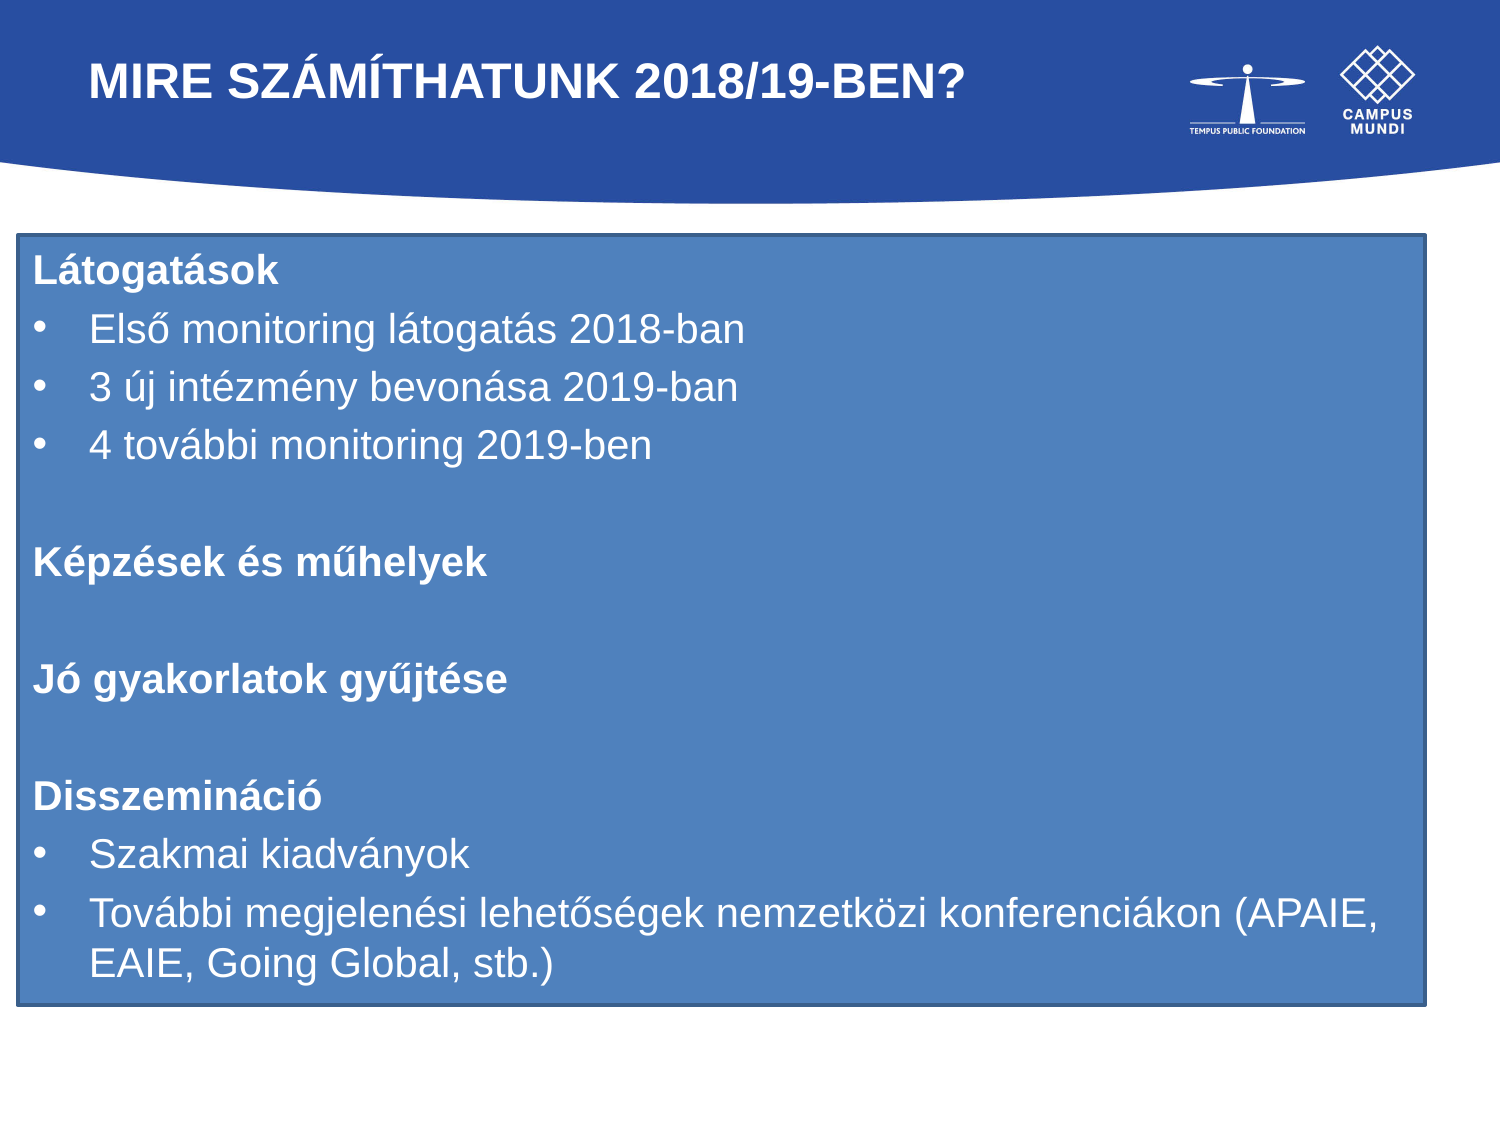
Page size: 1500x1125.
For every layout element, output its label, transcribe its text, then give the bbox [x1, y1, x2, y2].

list Látogatások Első monitoring látogatás 2018-ban 3 új intézmény bevonása 2019-ban 4 további monitoring 2019-ben Képzések és műhelyek Jó gyakorlatok gyűjtése Disszemináció Szakmai kiadványok További megjelenési lehetőségek nemzetközi konferenciákon (APAIE, EAIE, Going Global, stb.) [16, 233, 1427, 1007]
title Mire számíthatunk 2018/19-ben? [73, 7, 1247, 149]
picture [0, 0, 1500, 1125]
